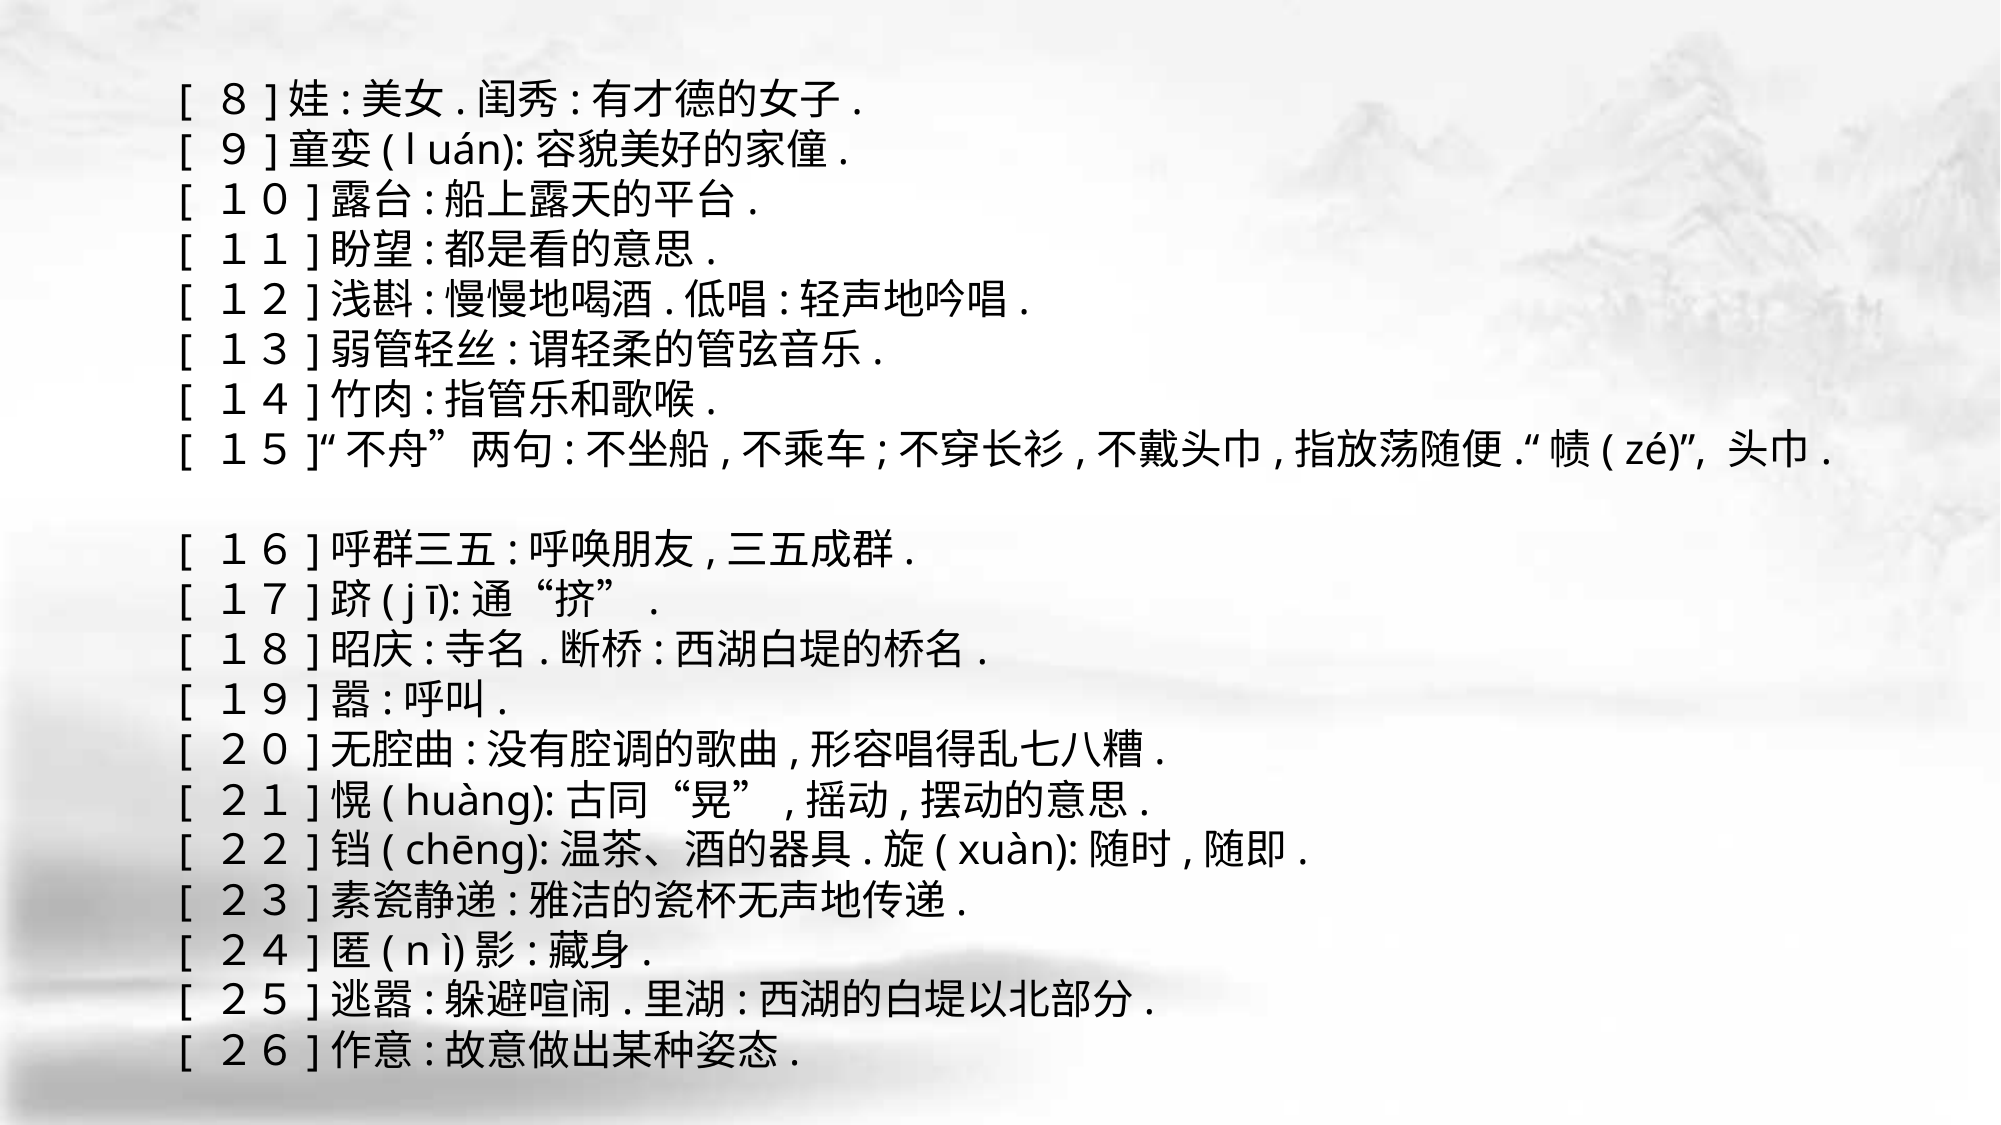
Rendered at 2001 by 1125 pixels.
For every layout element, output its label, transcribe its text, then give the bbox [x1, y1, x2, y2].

text_box [ ８]娃:美女.闺秀:有才德的女子. [ ９]童娈( l uán):容貌美好的家僮. [ １０]露台:船上露天的平台. [ １１]盼望:都是看的意思. [ １２]浅斟:慢慢地喝酒.低唱:轻声地吟唱. [ １３]弱管轻丝:谓轻柔的管弦音乐. [ １４]竹肉:指管乐和歌喉. [ １５]“不舟”两句:不坐船,不乘车;不穿长衫,不戴头巾,指放荡随便.“帻( zé)”, 头巾. [ １６]呼群三五:呼唤朋友,三五成群. [ １７]跻( j ī):通“挤”. [ １８]昭庆:寺名.断桥:西湖白堤的桥名. [ １９]嚣:呼叫. [ ２０]无腔曲:没有腔调的歌曲,形容唱得乱七八糟. [ ２１]愰( huàng):古同“晃”,摇动,摆动的意思. [ ２２]铛( chēng):温茶、酒的器具.旋( xuàn):随时,随即. [ ２３]素瓷静递:雅洁的瓷杯无声地传递. [ ２４]匿( n ì)影:藏身. [ ２５]逃嚣:躲避喧闹.里湖:西湖的白堤以北部分. [ ２６]作意:故意做出某种姿态. [110, 65, 1831, 1081]
picture [0, 0, 2001, 1125]
